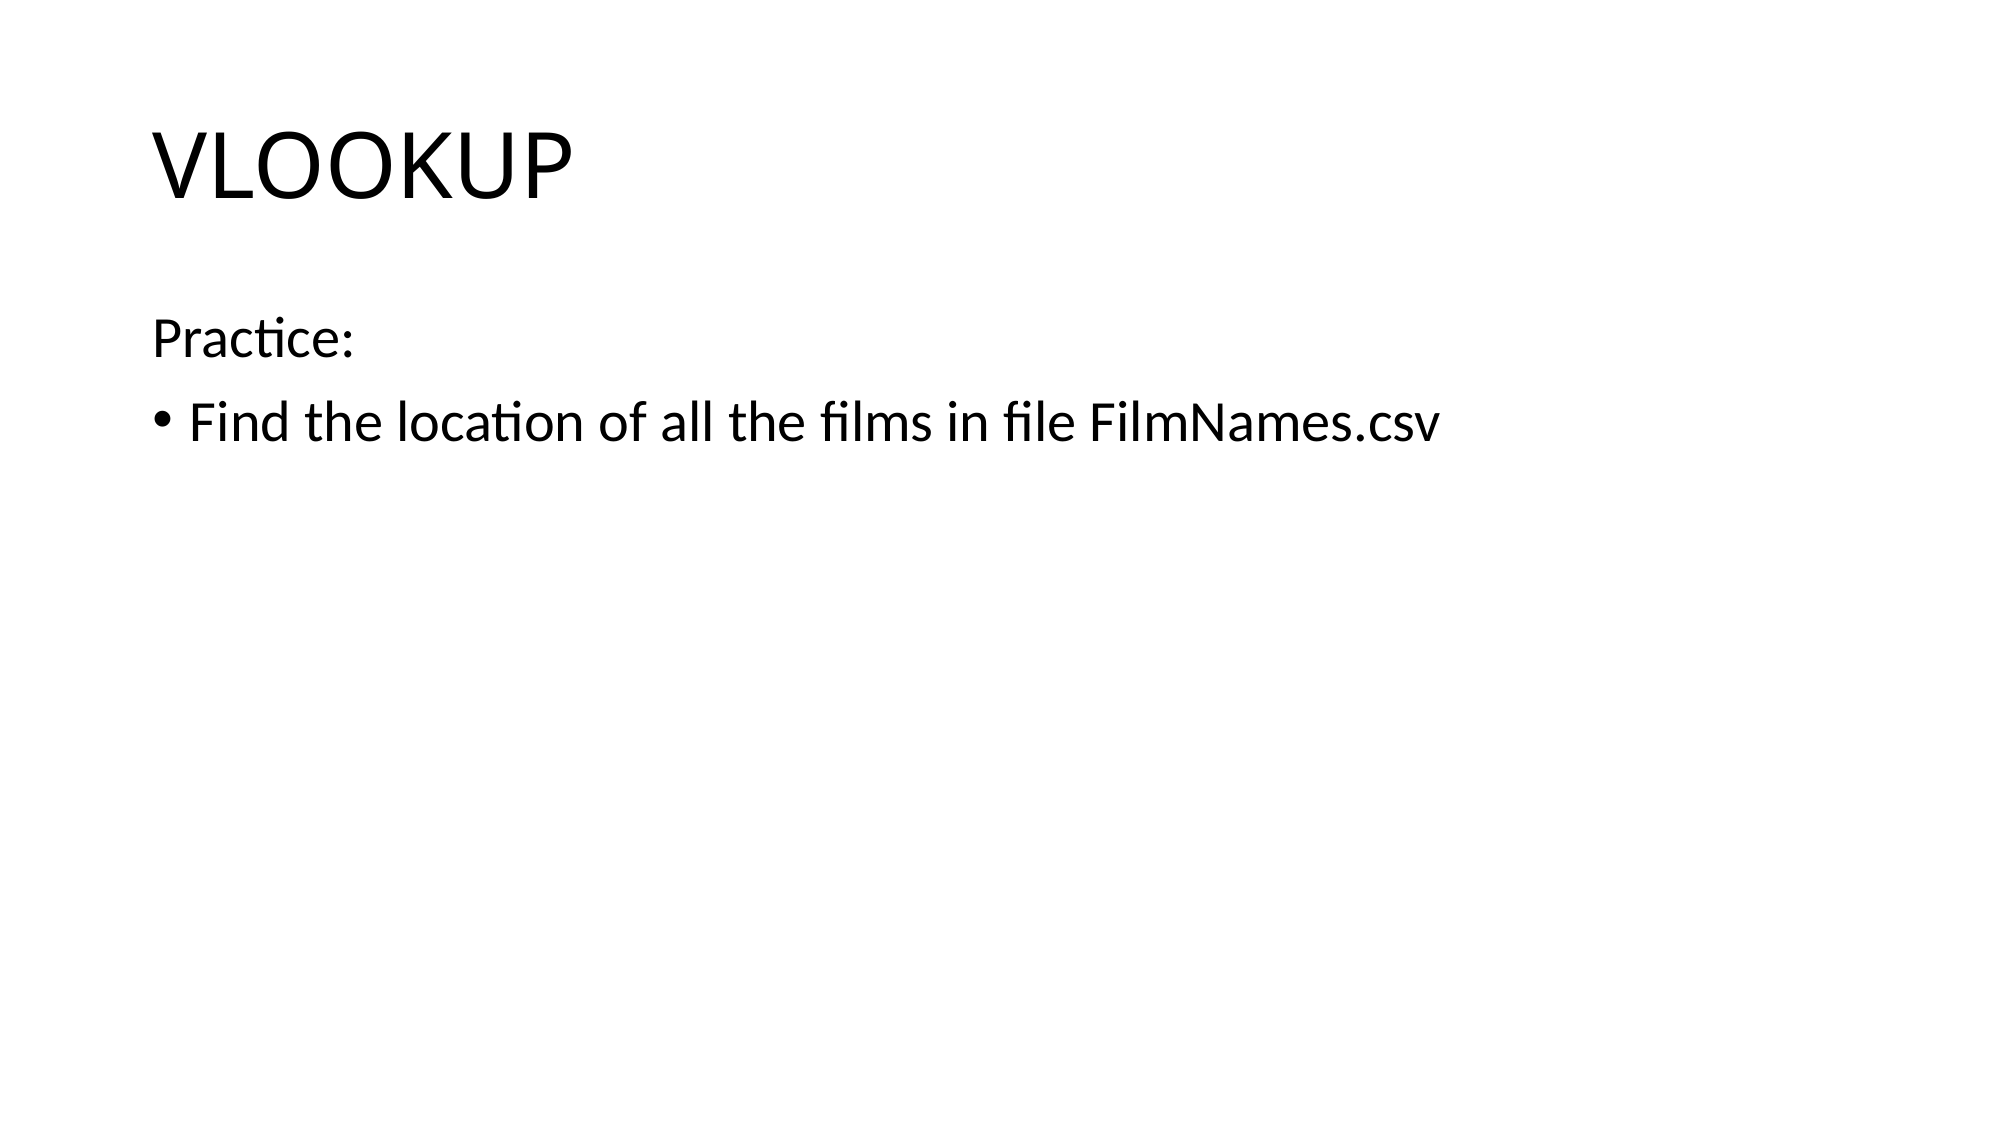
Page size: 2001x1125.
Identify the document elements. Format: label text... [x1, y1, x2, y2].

title VLOOKUP [137, 59, 1863, 278]
list Practice: Find the location of all the films in file FilmNames.csv [137, 299, 1863, 1014]
